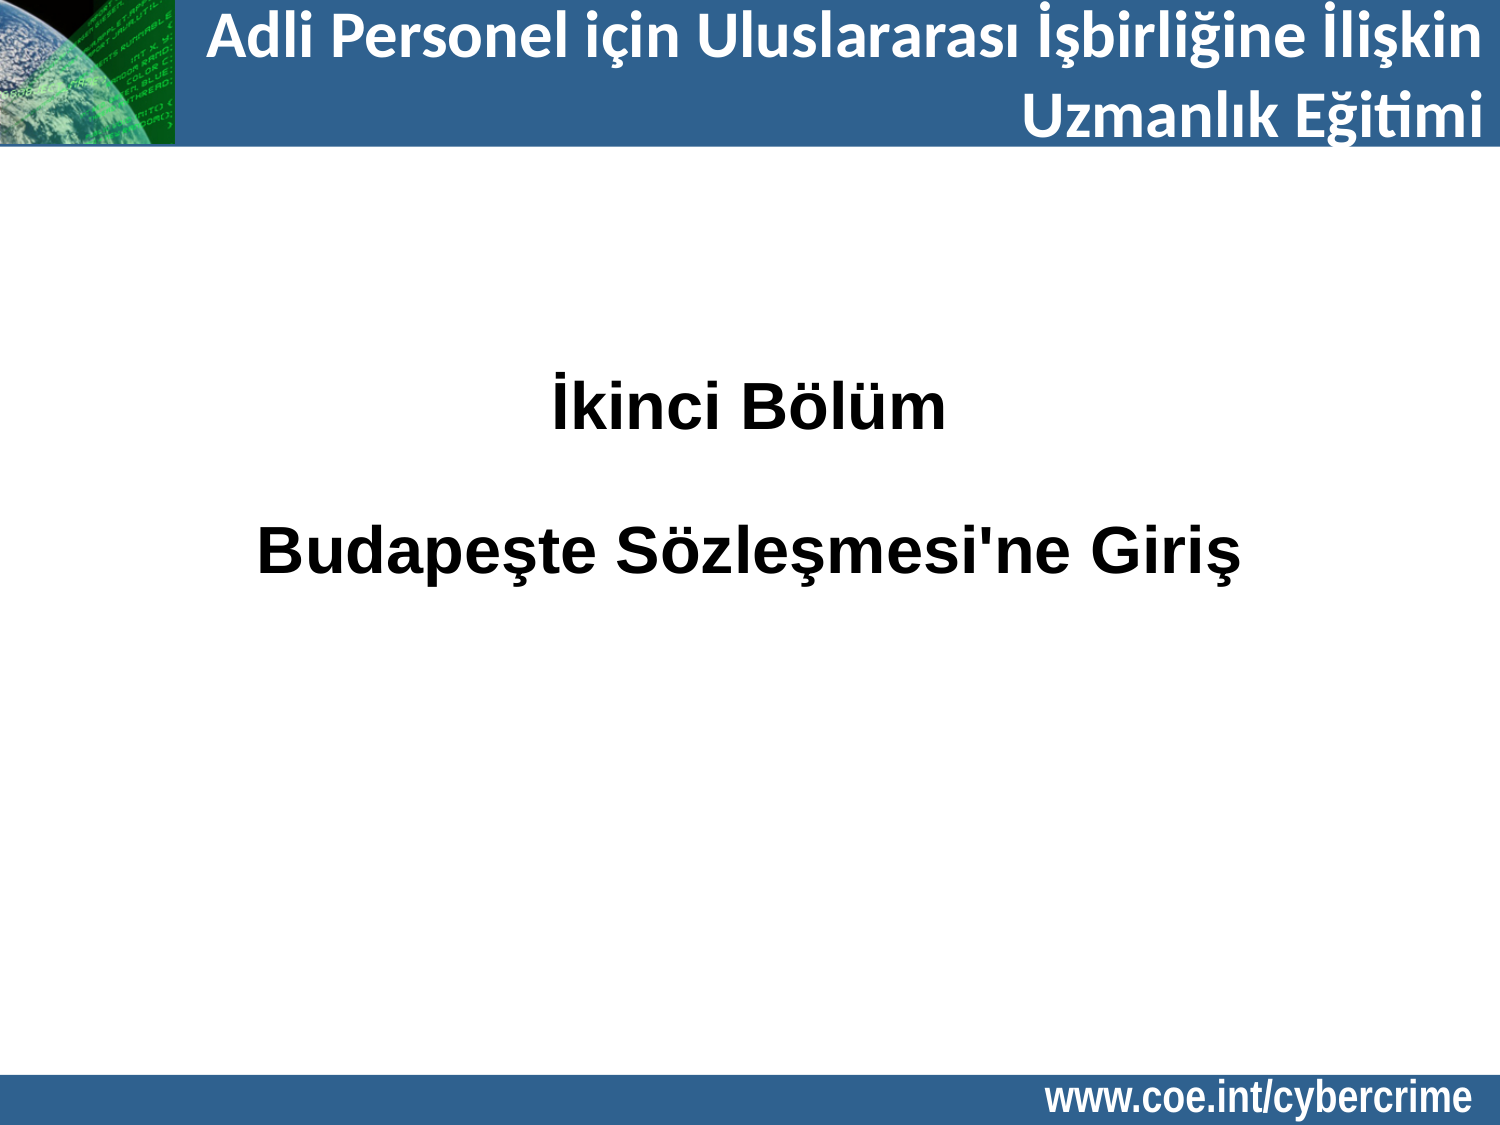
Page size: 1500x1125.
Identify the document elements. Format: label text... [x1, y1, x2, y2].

picture [0, 0, 175, 144]
text_box [0, 1073, 1030, 1125]
text_box www.coe.int/cybercrime [1030, 1059, 1500, 1125]
text_box Adli Personel için Uluslararası İşbirliğine İlişkin Uzmanlık Eğitimi [177, 0, 1500, 149]
text_box İkinci Bölüm Budapeşte Sözleşmesi'ne Giriş [50, 371, 1450, 658]
